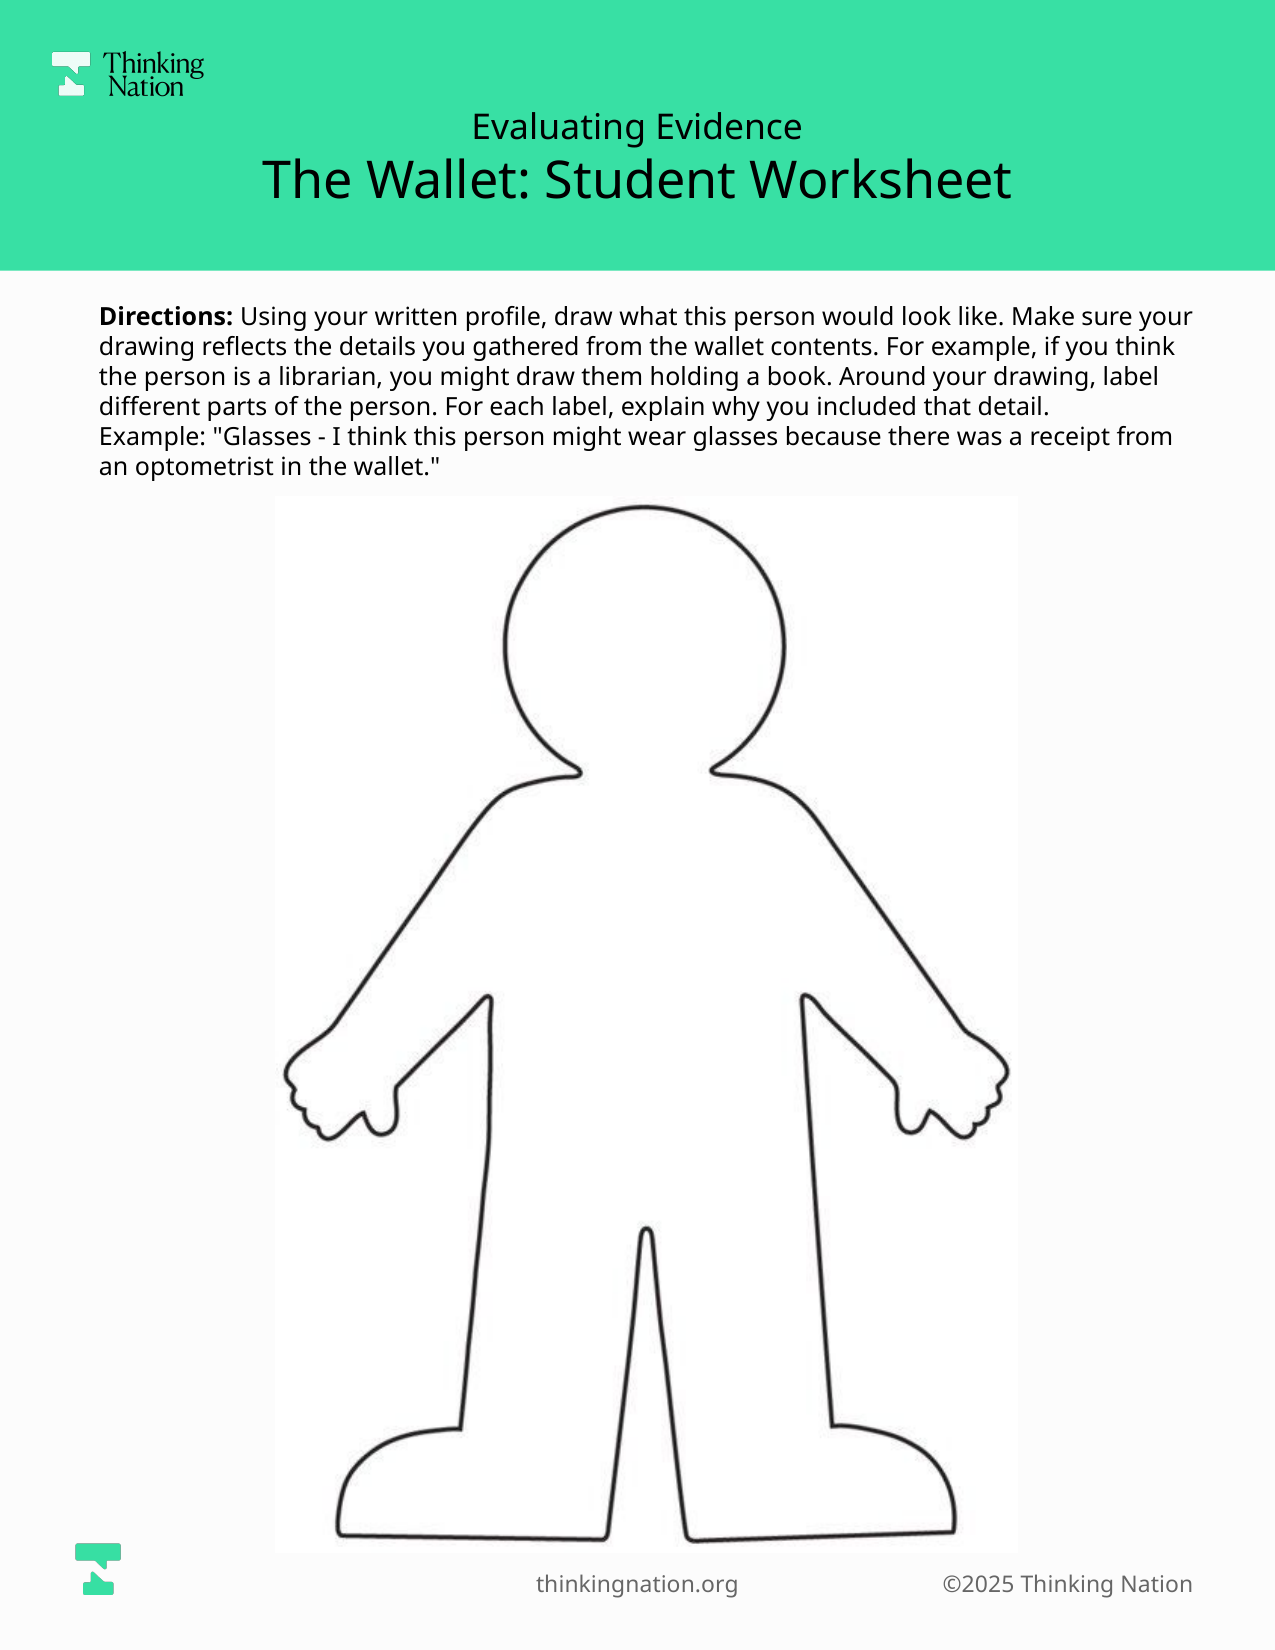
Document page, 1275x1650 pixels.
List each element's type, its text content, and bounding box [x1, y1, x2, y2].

picture [62, 1533, 134, 1605]
text_box Directions: Using your written profile, draw what this person would look like. Make sure your drawing reflects the details you gathered from the wallet contents. For example, if you think the person is a librarian, you might draw them holding a book. Around your drawing, label different parts of the person. For each label, explain why you included that detail. Example: "Glasses - I think this person might wear glasses because there was a receipt from an optometrist in the wallet." [83, 285, 1210, 496]
text_box ©2025 Thinking Nation [907, 1553, 1210, 1605]
text_box thinkingnation.org [486, 1563, 789, 1605]
text_box Evaluating Evidence The Wallet: Student Worksheet [0, 0, 1275, 271]
picture [275, 496, 1019, 1554]
picture [35, 37, 210, 110]
